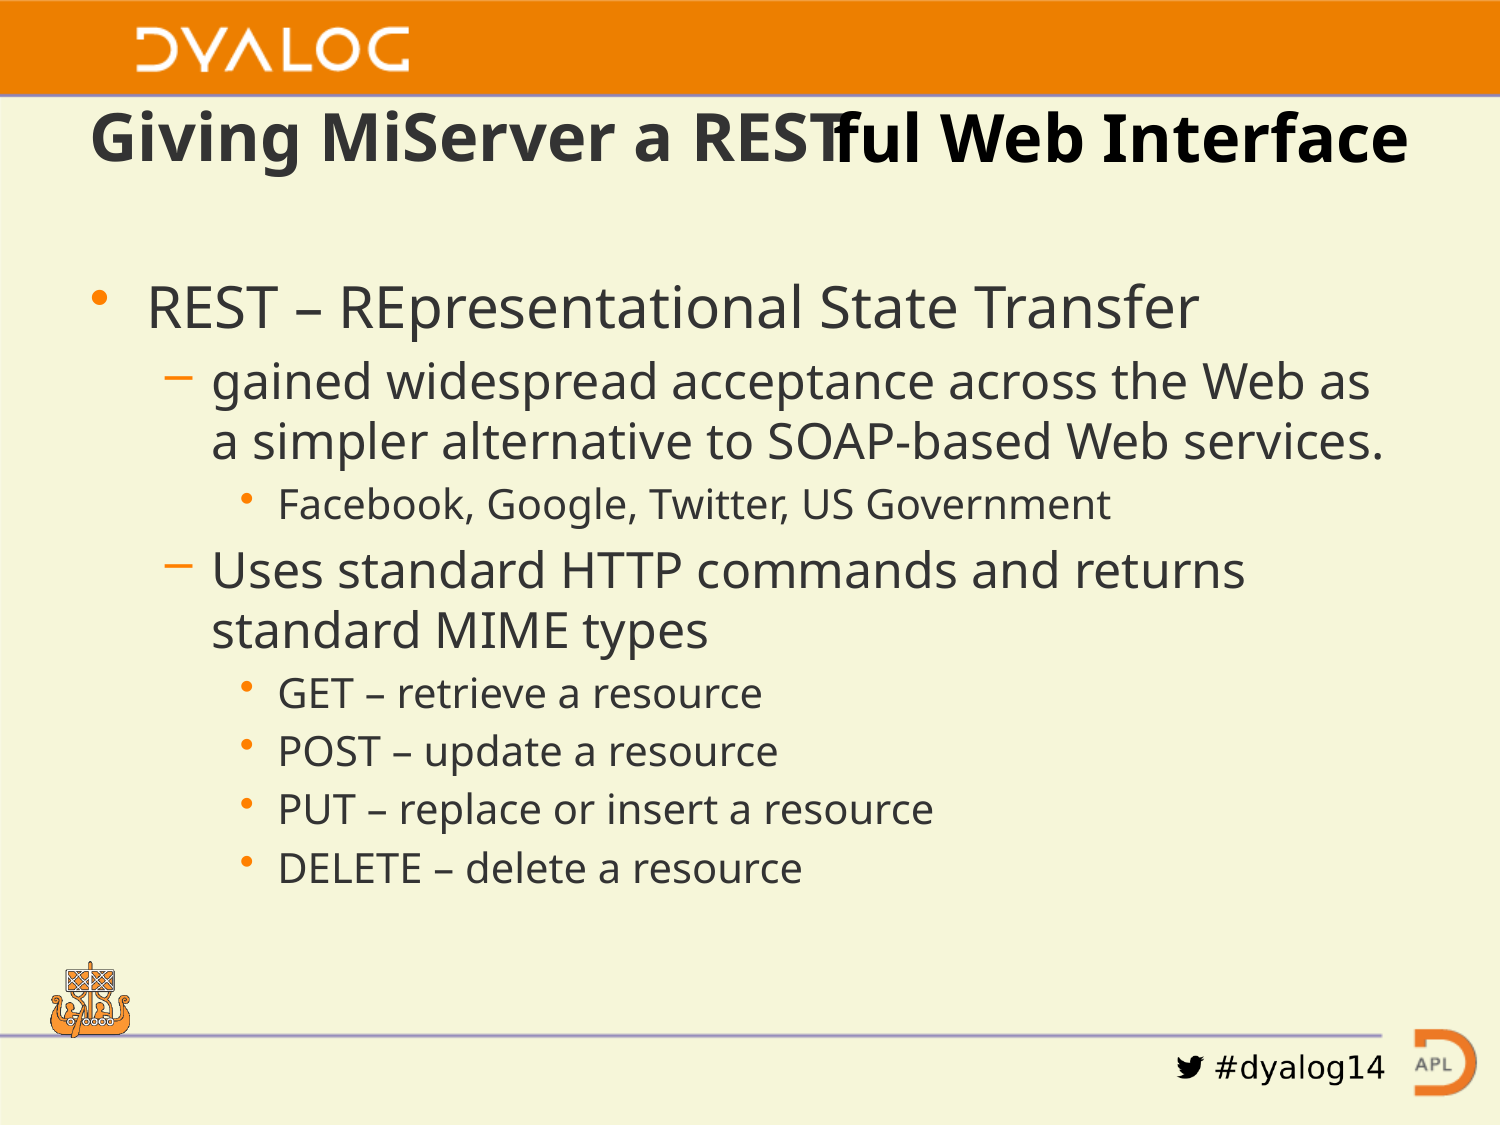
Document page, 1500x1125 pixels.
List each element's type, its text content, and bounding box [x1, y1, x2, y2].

title Giving MiServer a REST [75, 87, 1425, 238]
list REST – REpresentational State Transfer gained widespread acceptance across the Web as a simpler alternative to SOAP-based Web services. Facebook, Google, Twitter, US Government Uses standard HTTP commands and returns standard MIME types GET – retrieve a resource POST – update a resource PUT – replace or insert a resource DELETE – delete a resource [75, 262, 1425, 1005]
text_box ful Web Interface [818, 88, 1426, 184]
picture [0, 0, 1500, 1125]
